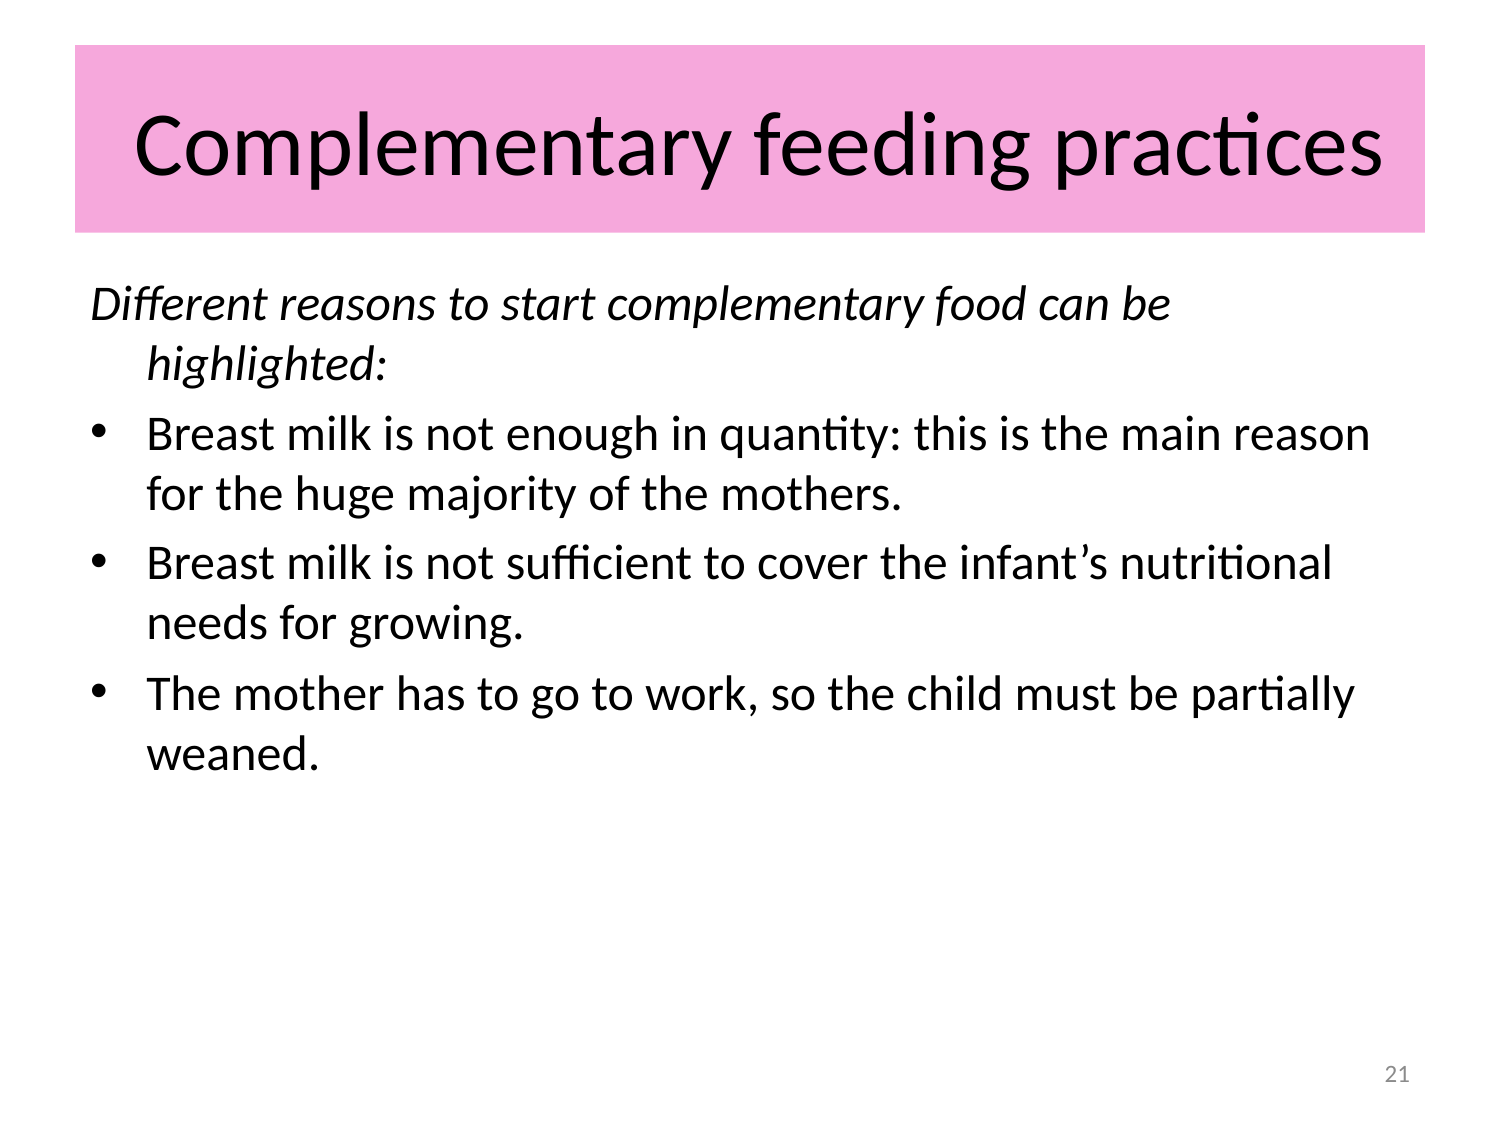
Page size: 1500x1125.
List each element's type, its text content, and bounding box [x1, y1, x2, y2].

title Complementary feeding practices [75, 45, 1425, 233]
slide_number 21 [1074, 1042, 1425, 1103]
list Different reasons to start complementary food can be highlighted: Breast milk is not enough in quantity: this is the main reason for the huge majority of the mothers. Breast milk is not sufficient to cover the infant’s nutritional needs for growing. The mother has to go to work, so the child must be partially weaned. [75, 262, 1425, 1005]
